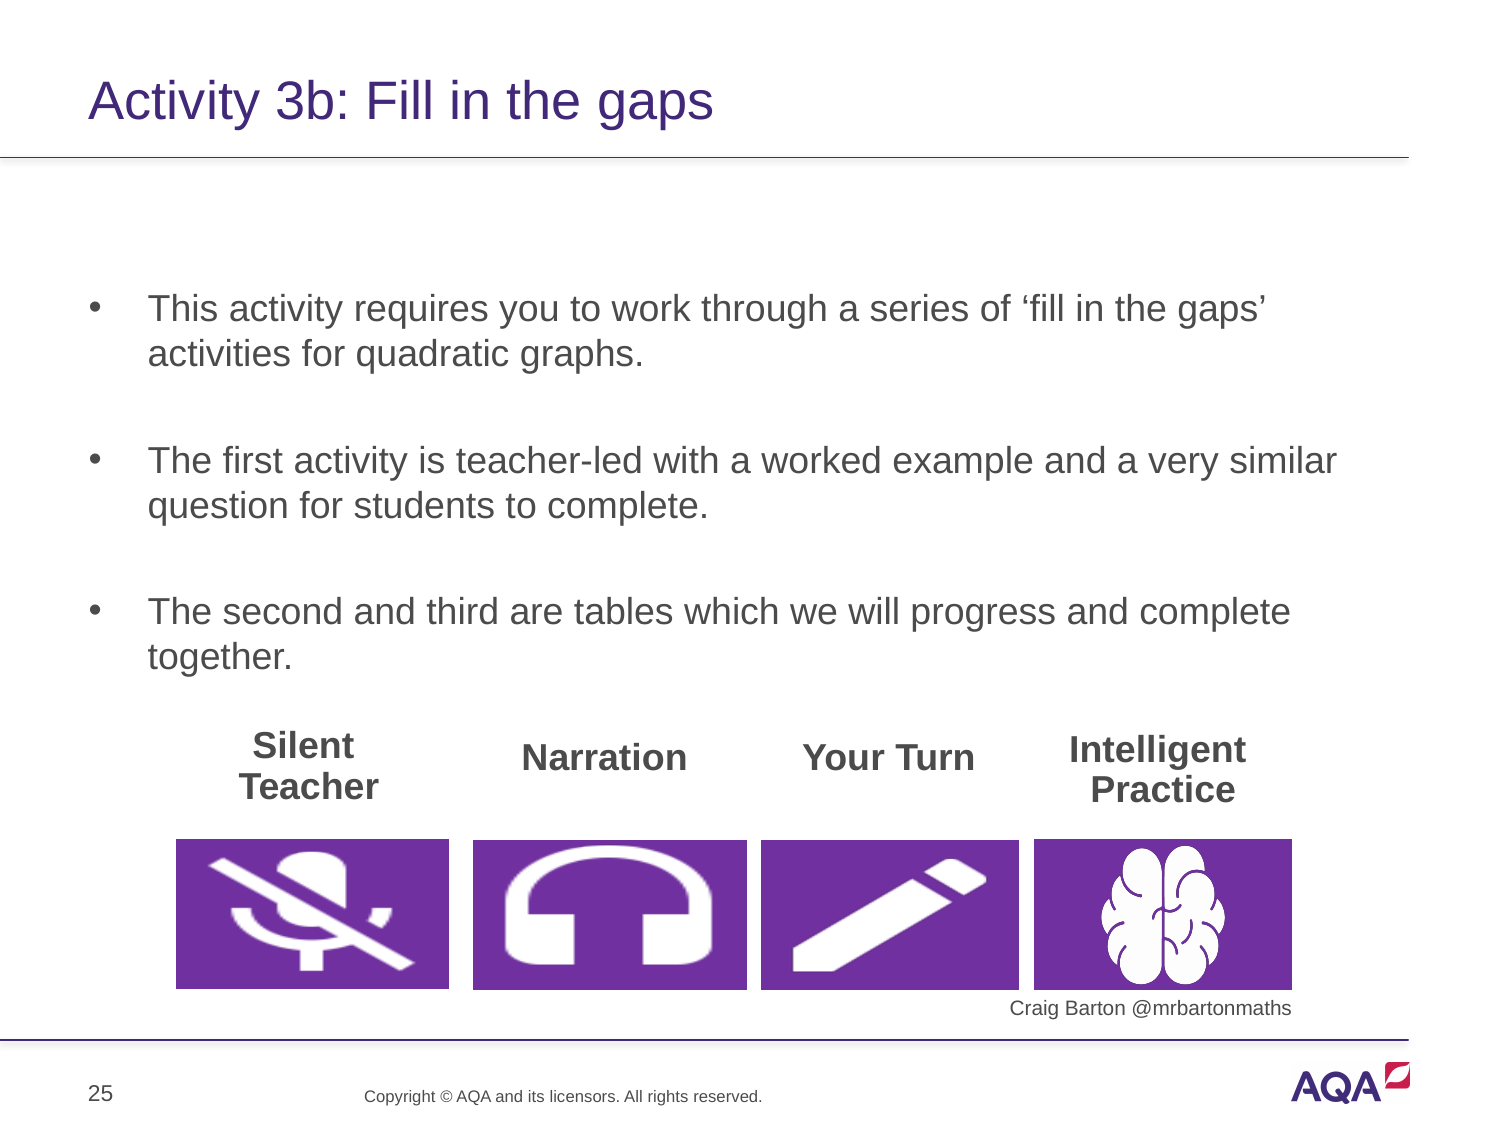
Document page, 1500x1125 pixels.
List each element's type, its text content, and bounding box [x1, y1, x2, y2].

picture [472, 839, 747, 990]
title Activity 3b: Fill in the gaps [88, 72, 1409, 144]
text_box Narration [472, 721, 737, 787]
text_box Silent Teacher [171, 693, 446, 815]
text_box Your Turn [763, 721, 1015, 787]
picture [1033, 838, 1293, 991]
footer Copyright © AQA and its licensors. All rights reserved. [324, 1084, 764, 1124]
slide_number 25 [72, 1062, 188, 1123]
text_box Intelligent Practice [1033, 689, 1293, 819]
picture [1291, 1062, 1410, 1104]
picture [175, 838, 450, 990]
picture [760, 840, 1020, 991]
list This activity requires you to work through a series of ‘fill in the gaps’ activities for quadratic graphs. The first activity is teacher-led with a worked example and a very similar question for students to complete. The second and third are tables which we will progress and complete together. [88, 284, 1409, 1007]
text_box Craig Barton @mrbartonmaths [853, 956, 1449, 1028]
